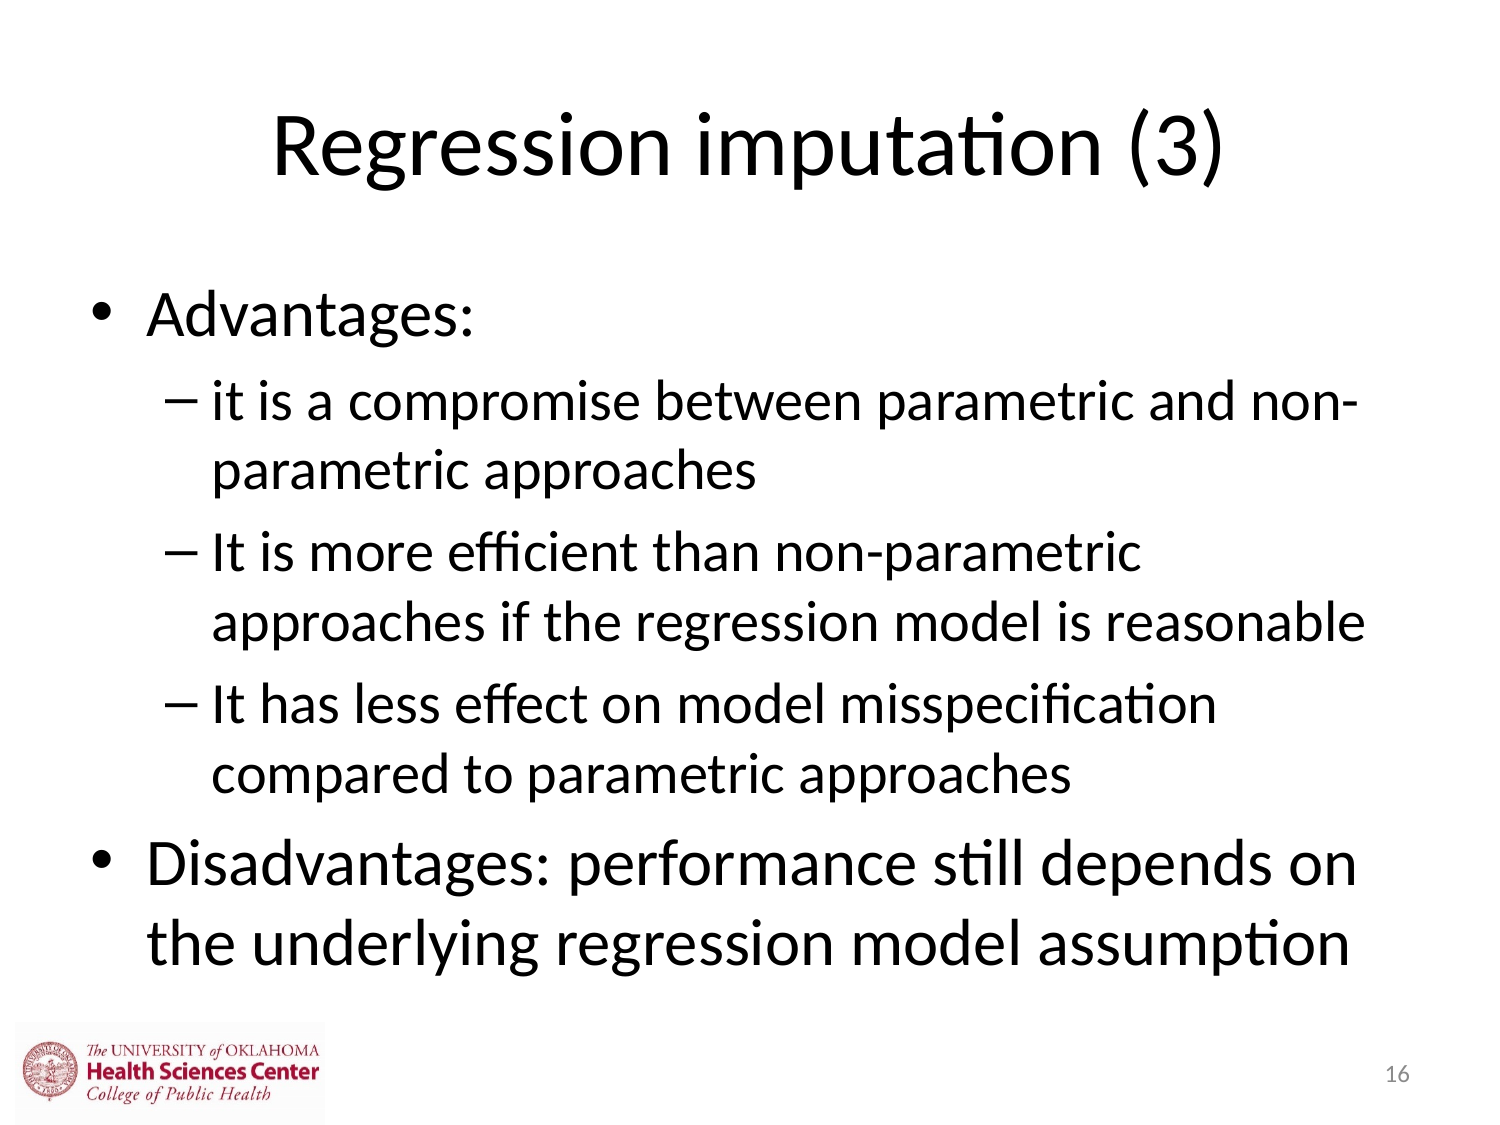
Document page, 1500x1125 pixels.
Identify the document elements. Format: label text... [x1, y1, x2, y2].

title Regression imputation (3) [75, 45, 1425, 233]
slide_number 16 [1074, 1042, 1425, 1103]
picture [15, 1022, 325, 1125]
list Advantages: it is a compromise between parametric and non-parametric approaches It is more efficient than non-parametric approaches if the regression model is reasonable It has less effect on model misspecification compared to parametric approaches Disadvantages: performance still depends on the underlying regression model assumption [75, 262, 1425, 1005]
